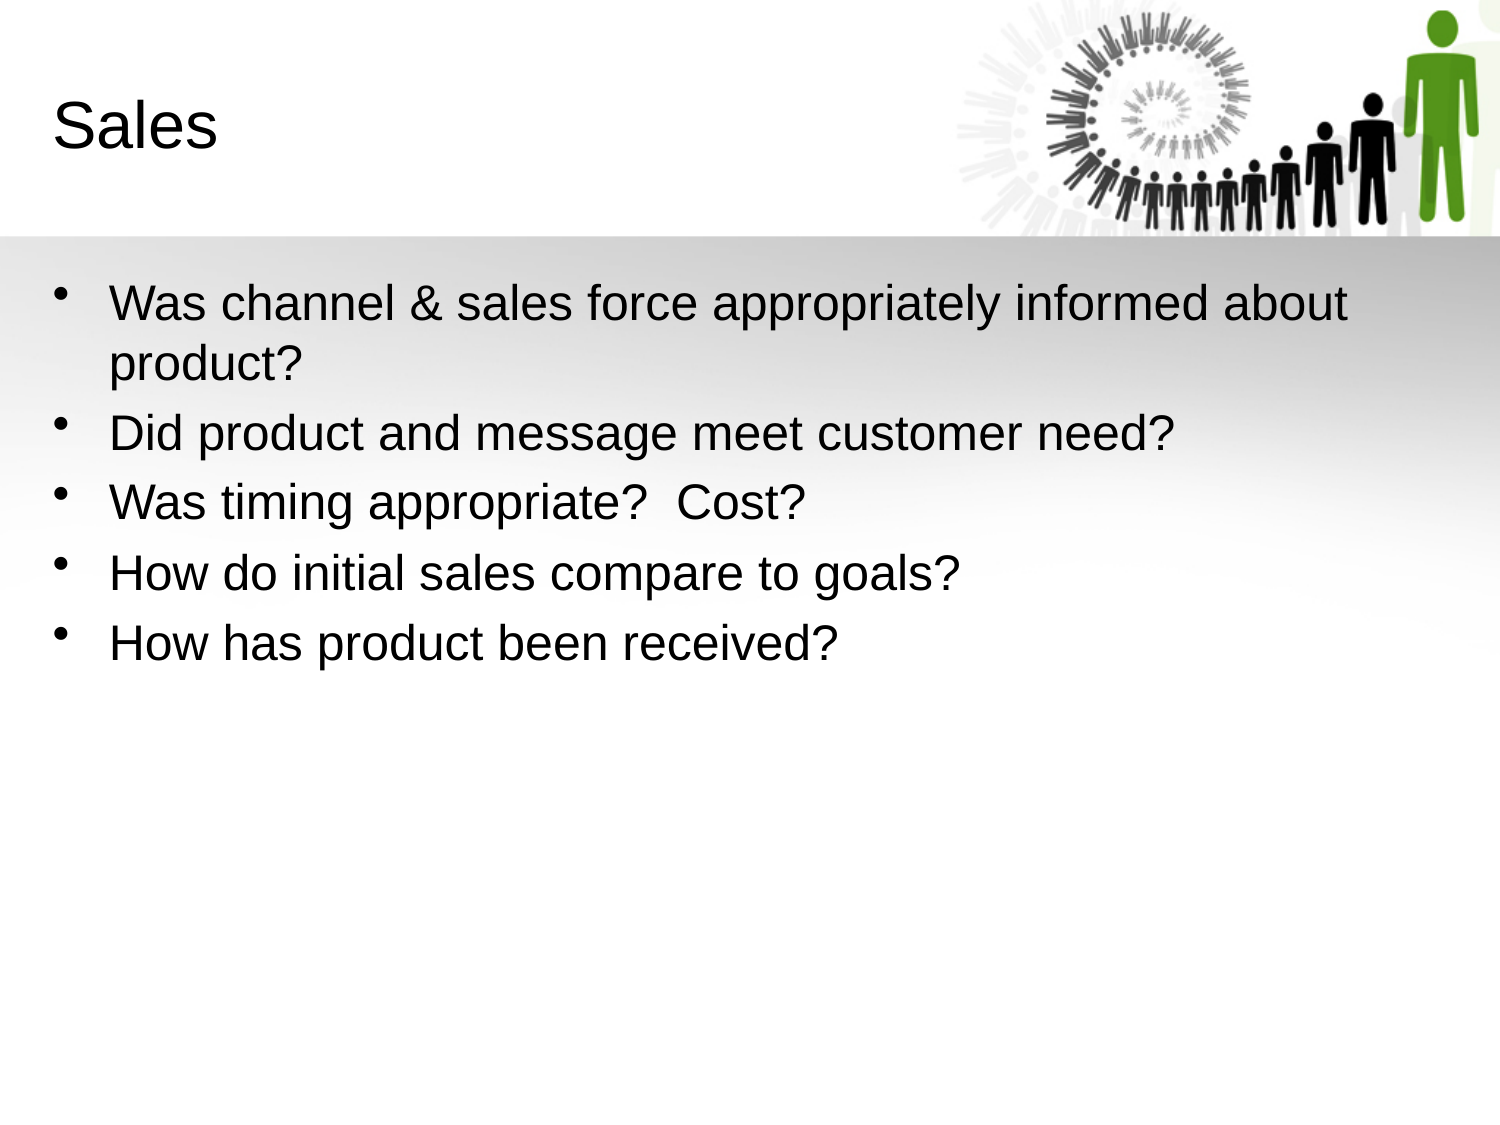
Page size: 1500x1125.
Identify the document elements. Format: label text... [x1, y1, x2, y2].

list Was channel & sales force appropriately informed about product? Did product and message meet customer need? Was timing appropriate? Cost? How do initial sales compare to goals? How has product been received? [37, 262, 1463, 988]
title Sales [37, 21, 1025, 222]
picture [0, 0, 1500, 1125]
